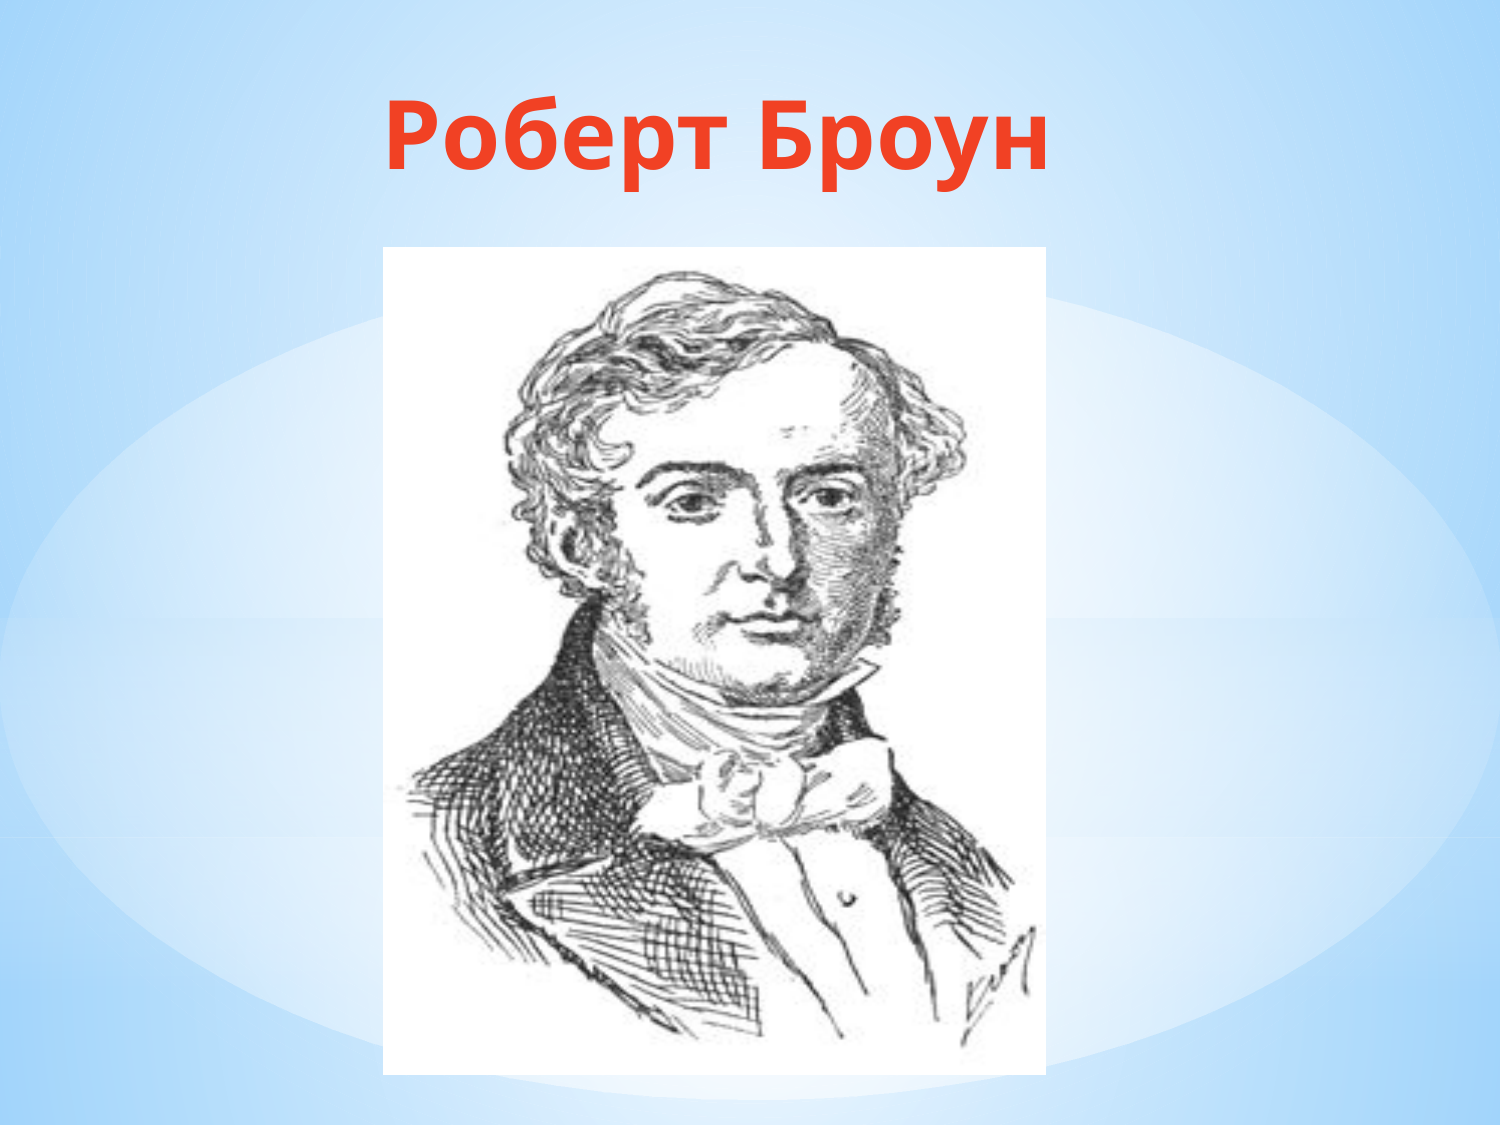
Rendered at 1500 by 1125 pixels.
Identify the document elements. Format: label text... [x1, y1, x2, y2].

picture [383, 247, 1046, 1075]
title Роберт Броун [183, 66, 1252, 254]
